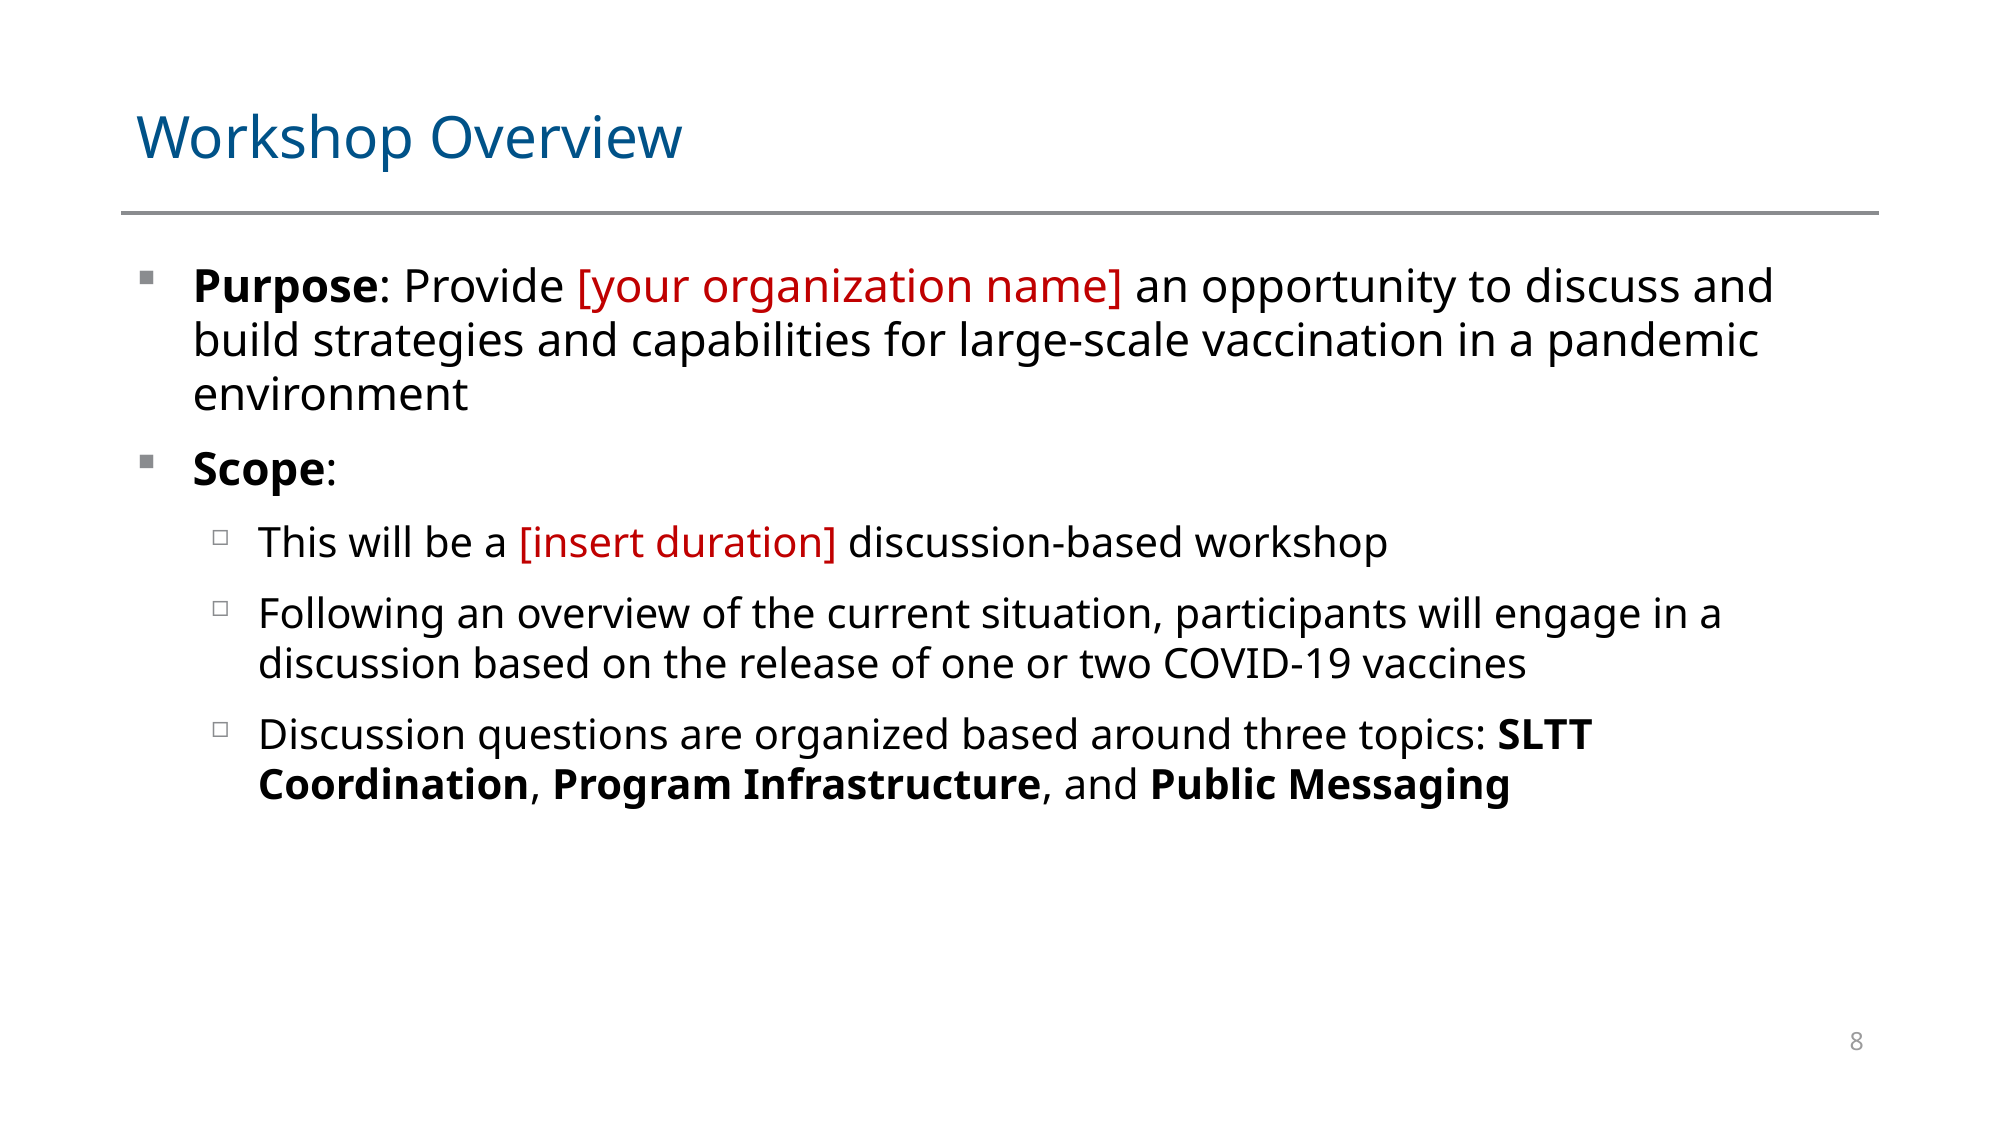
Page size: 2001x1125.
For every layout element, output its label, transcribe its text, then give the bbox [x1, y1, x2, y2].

title Workshop Overview [121, 74, 1879, 197]
list Purpose: Provide [your organization name] an opportunity to discuss and build strategies and capabilities for large-scale vaccination in a pandemic environment Scope: This will be a [insert duration] discussion-based workshop Following an overview of the current situation, participants will engage in a discussion based on the release of one or two COVID-19 vaccines Discussion questions are organized based around three topics: SLTT Coordination, Program Infrastructure, and Public Messaging [121, 249, 1879, 924]
slide_number 8 [1728, 1012, 1879, 1073]
